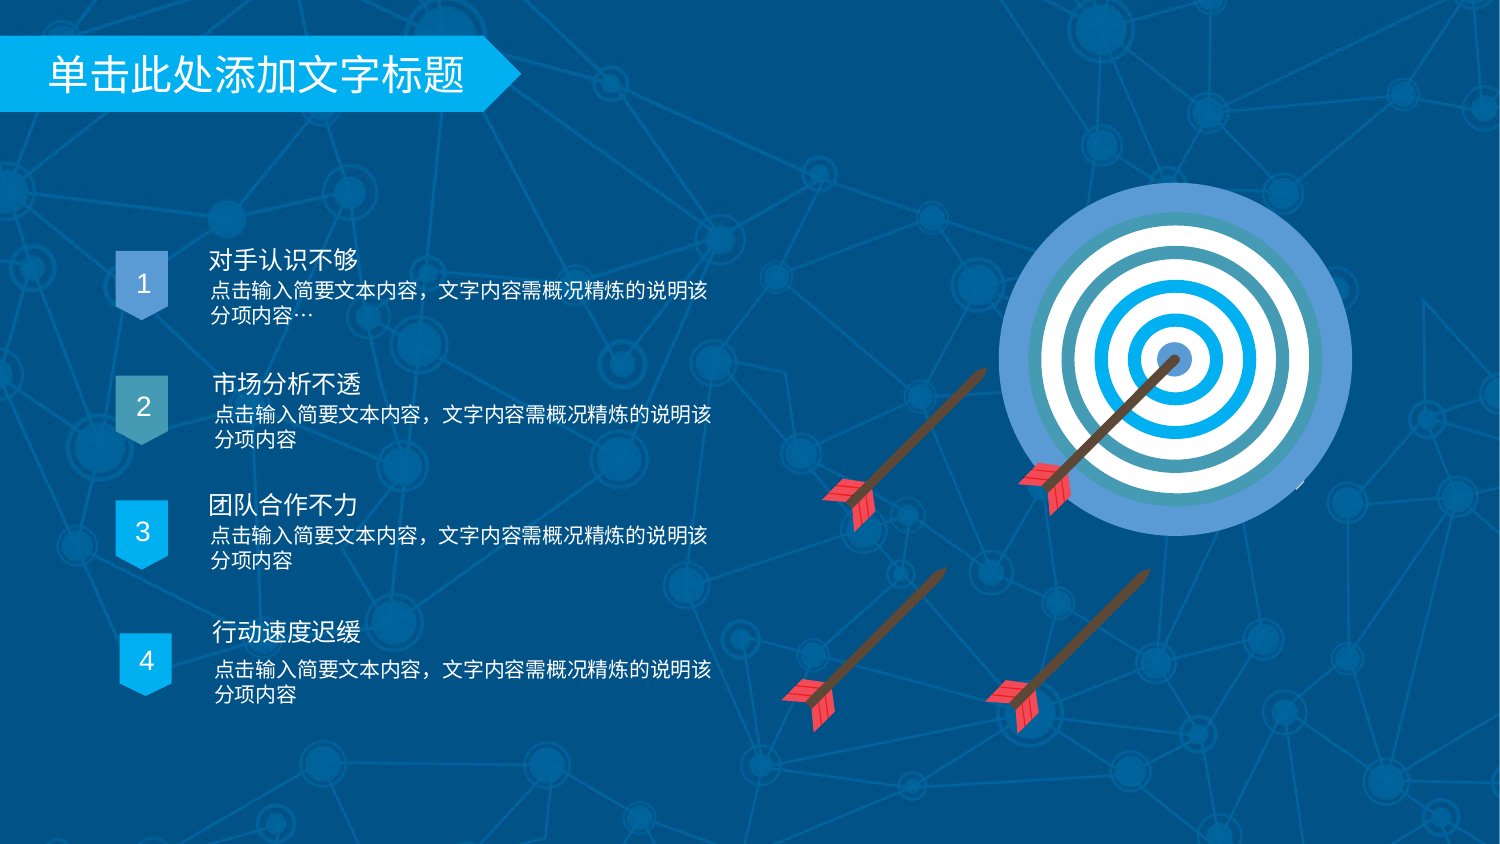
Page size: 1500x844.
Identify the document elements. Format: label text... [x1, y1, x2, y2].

text_box 市场分析不透 [212, 368, 363, 394]
picture [0, 0, 1500, 844]
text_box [821, 366, 988, 533]
text_box [998, 182, 1353, 536]
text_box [112, 371, 173, 446]
text_box [1094, 279, 1257, 439]
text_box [985, 568, 1151, 734]
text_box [781, 567, 948, 733]
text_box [111, 495, 172, 570]
text_box 点击输入简要文本内容，文字内容需概况精炼的说明该分项内容 [195, 515, 725, 591]
text_box 团队合作不力 [208, 489, 359, 515]
text_box 点击输入简要文本内容，文字内容需概况精炼的说明该分项内容 [199, 394, 728, 469]
text_box 行动速度迟缓 [212, 616, 363, 647]
text_box 点击输入简要文本内容，文字内容需概况精炼的说明该分项内容… [195, 270, 725, 346]
text_box [1128, 313, 1224, 406]
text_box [1017, 354, 1180, 517]
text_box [115, 625, 176, 697]
text_box [1061, 245, 1290, 473]
text_box 对手认识不够 [208, 244, 359, 270]
text_box [1157, 342, 1193, 376]
text_box [1042, 226, 1309, 493]
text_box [112, 248, 173, 321]
text_box [1028, 212, 1323, 507]
text_box 点击输入简要文本内容，文字内容需概况精炼的说明该分项内容 [199, 649, 728, 717]
